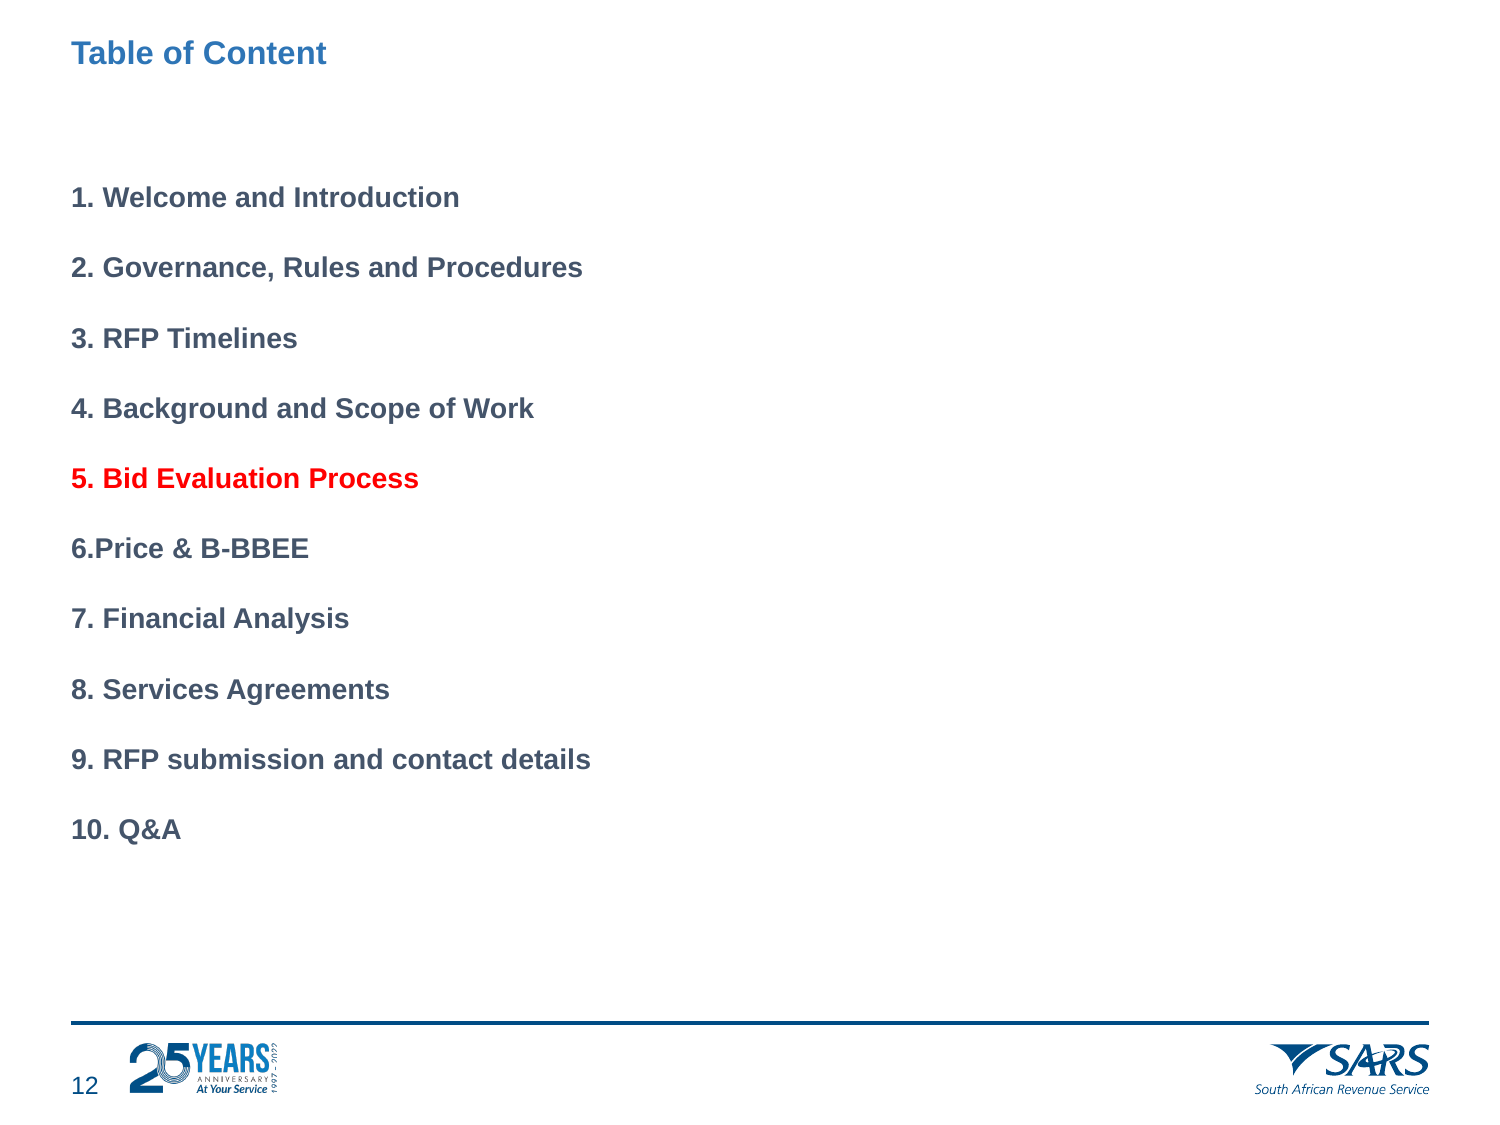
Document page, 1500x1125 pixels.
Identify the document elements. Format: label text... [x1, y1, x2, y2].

list 1. Welcome and Introduction 2. Governance, Rules and Procedures 3. RFP Timelines 4. Background and Scope of Work 5. Bid Evaluation Process 6.Price & B-BBEE 7. Financial Analysis 8. Services Agreements 9. RFP submission and contact details 10. Q&A [56, 159, 1430, 857]
title Table of Content [56, 28, 1350, 116]
slide_number 11 [56, 1054, 394, 1115]
